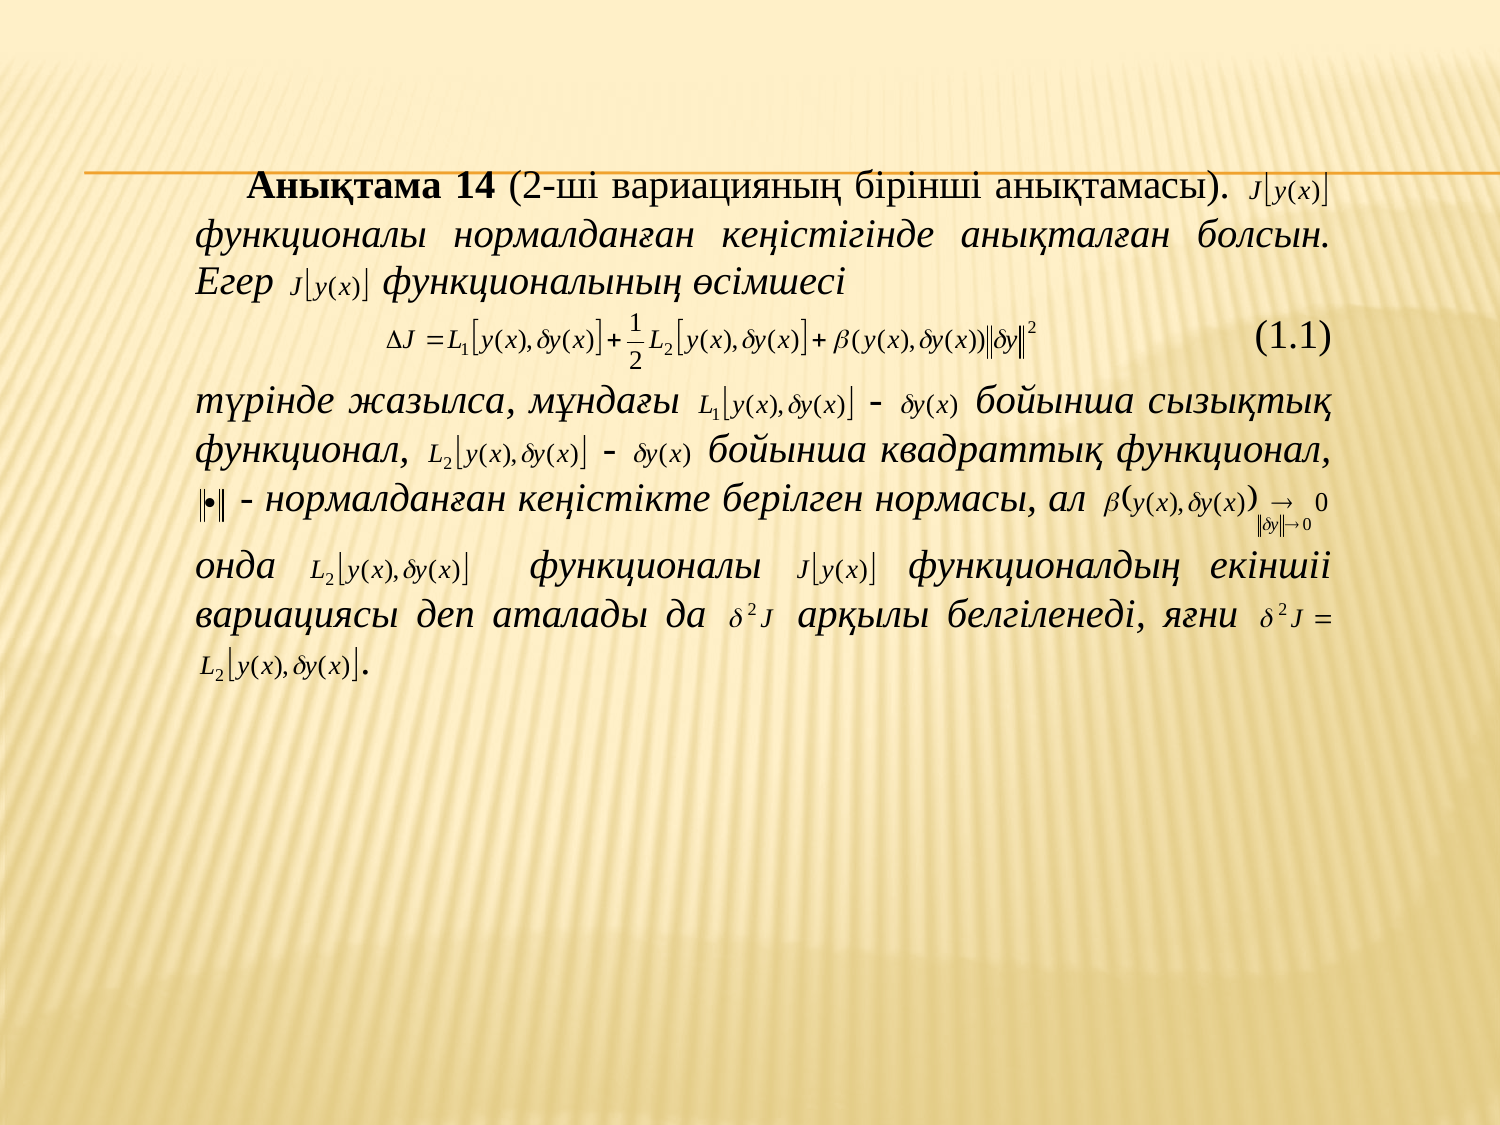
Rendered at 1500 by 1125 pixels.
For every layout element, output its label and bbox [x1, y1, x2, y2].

text_box [194, 160, 1335, 898]
